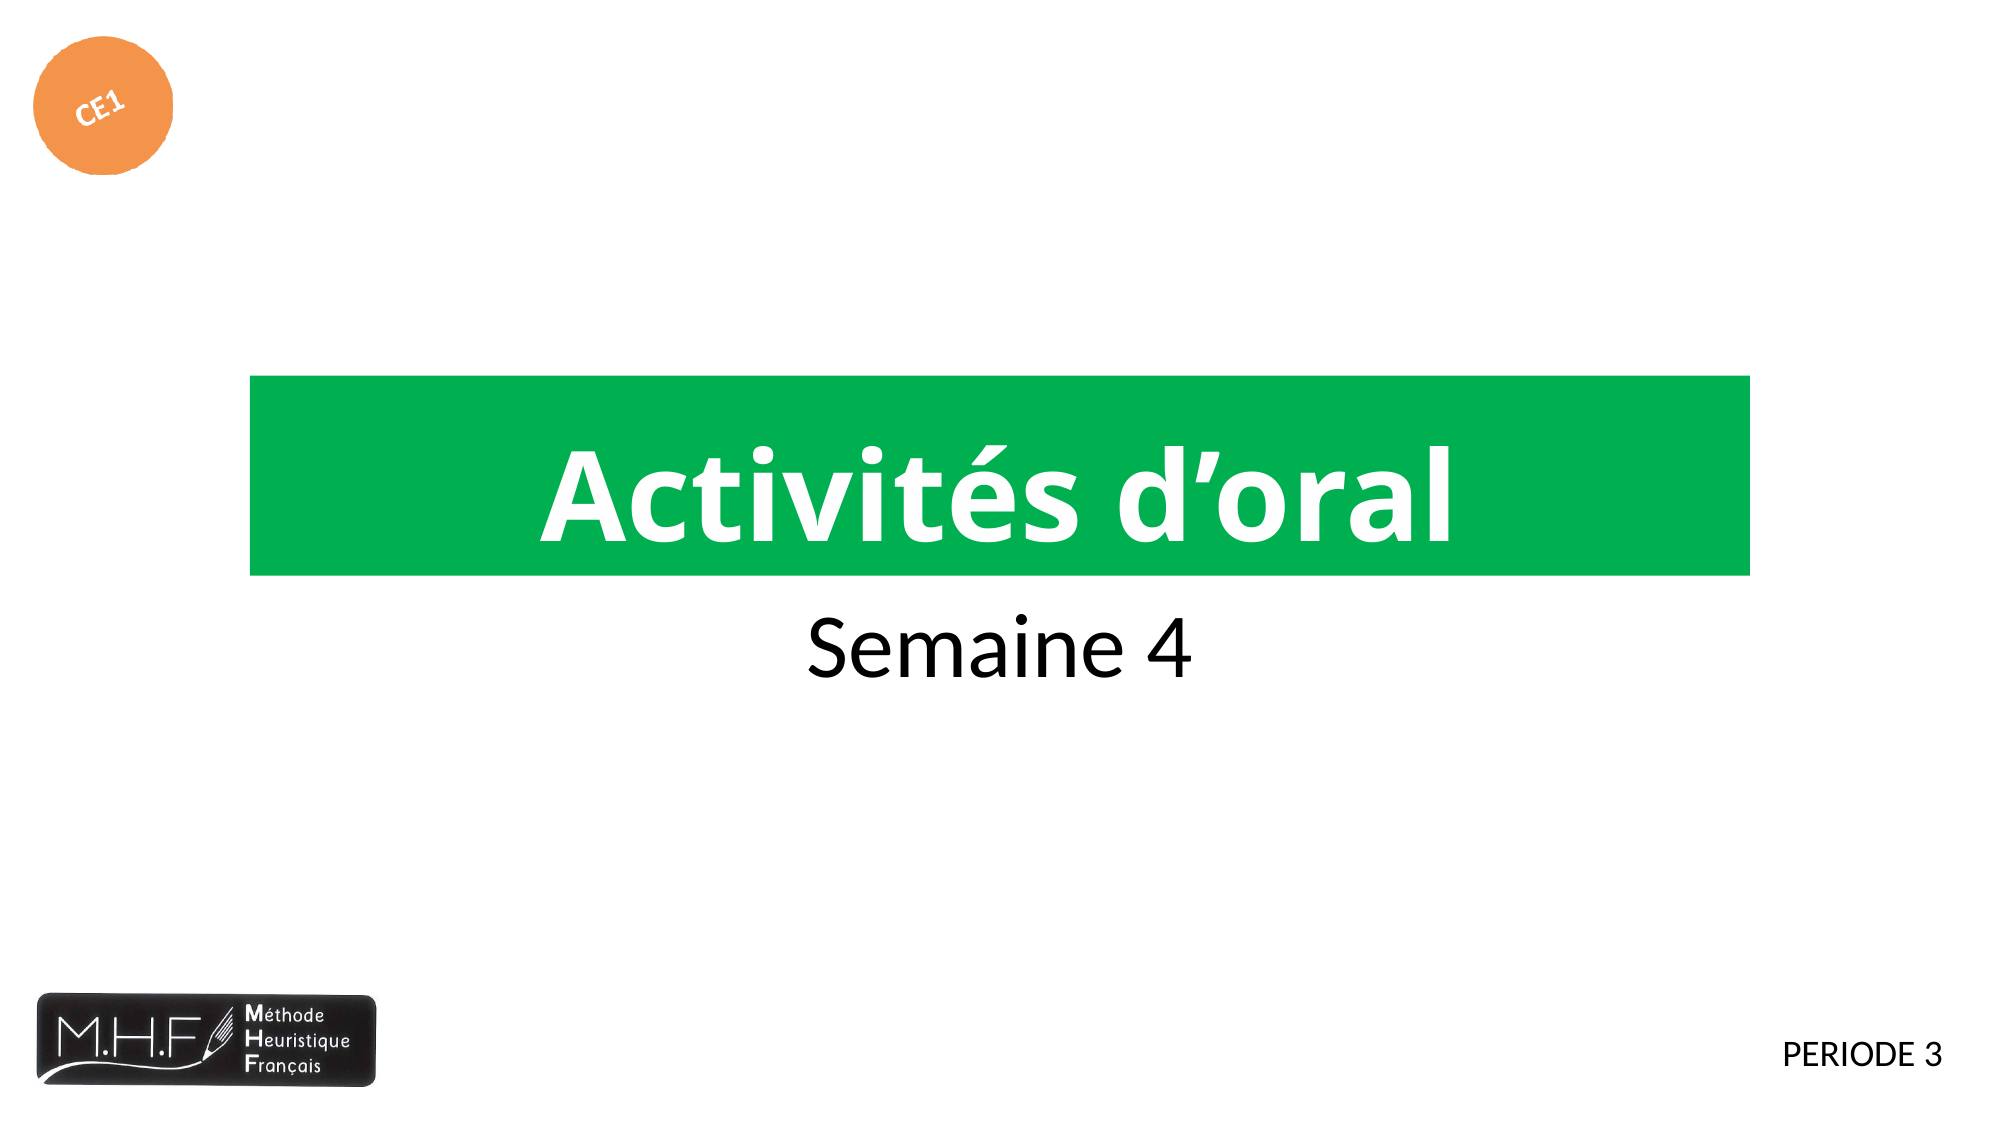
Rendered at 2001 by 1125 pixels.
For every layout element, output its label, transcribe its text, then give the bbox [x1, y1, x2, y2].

subtitle Semaine 4 [249, 590, 1750, 863]
text_box PERIODE 3 [1362, 1021, 1967, 1082]
picture [33, 36, 173, 175]
picture [33, 990, 379, 1089]
title Activités d’oral [249, 375, 1750, 576]
